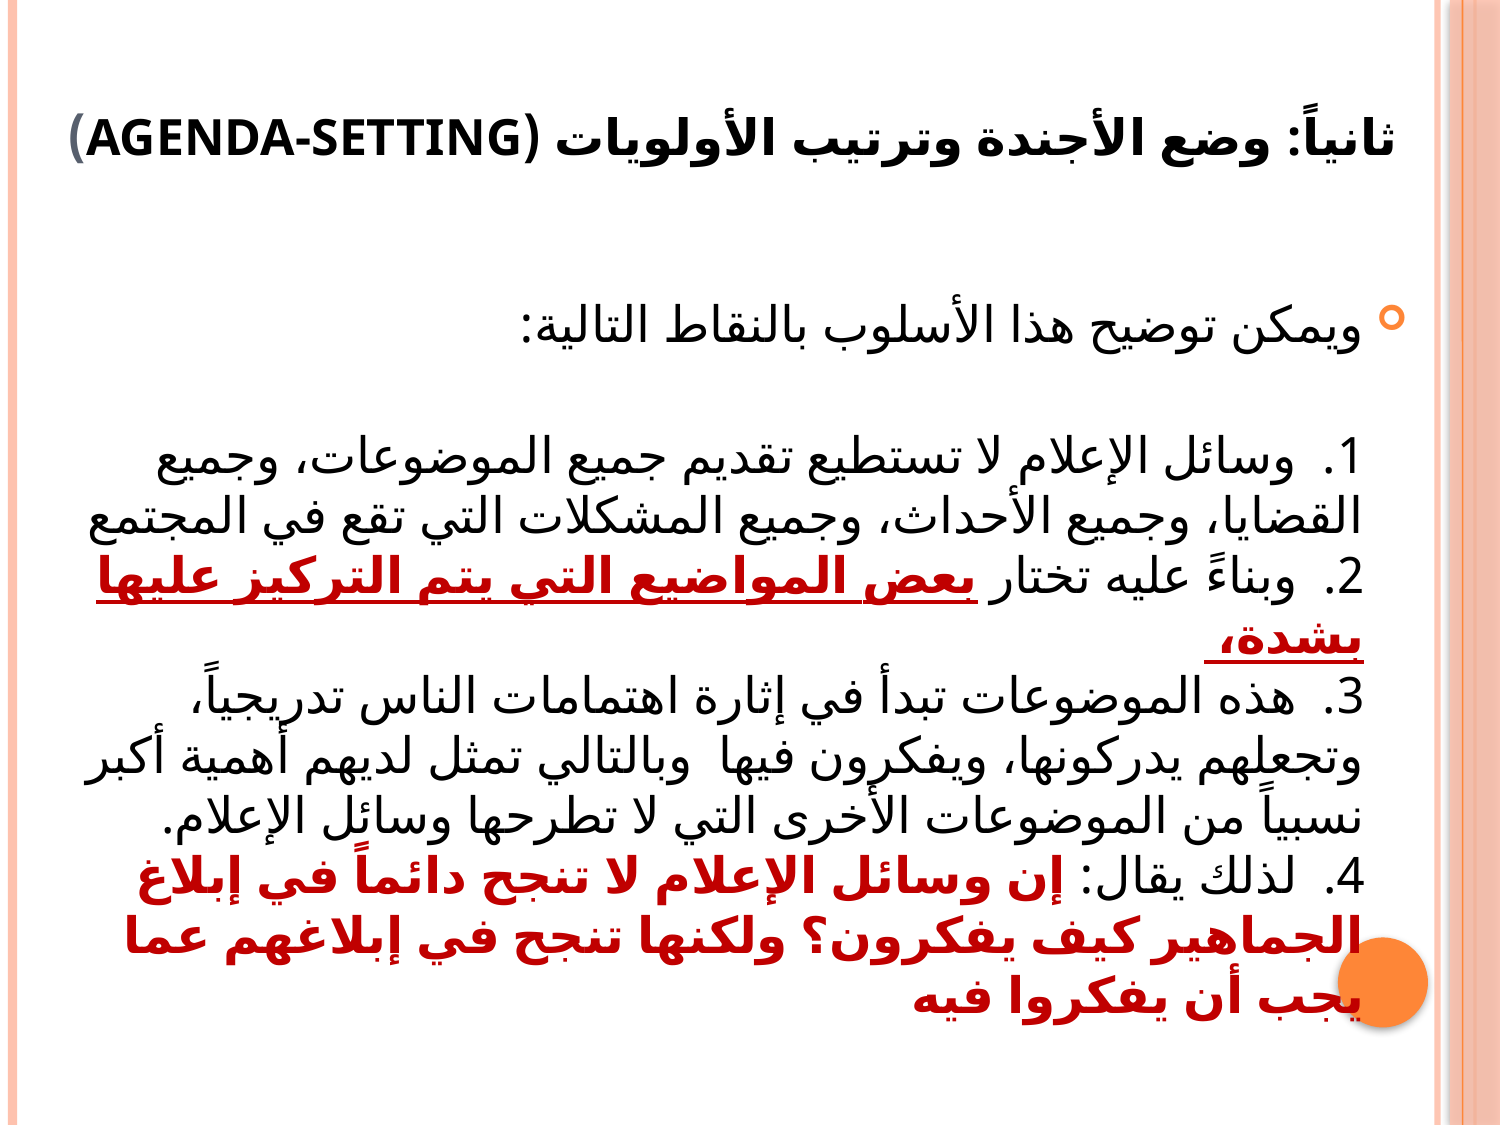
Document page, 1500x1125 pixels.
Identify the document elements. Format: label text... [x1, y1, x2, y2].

list ويمكن توضيح هذا الأسلوب بالنقاط التالية: 1. وسائل الإعلام لا تستطيع تقديم جميع الموضوعات، وجميع القضايا، وجميع الأحداث، وجميع المشكلات التي تقع في المجتمع 2. وبناءً عليه تختار بعض المواضيع التي يتم التركيز عليها بشدة، 3. هذه الموضوعات تبدأ في إثارة اهتمامات الناس تدريجياً، وتجعلهم يدركونها، ويفكرون فيها وبالتالي تمثل لديهم أهمية أكبر نسبياً من الموضوعات الأخرى التي لا تطرحها وسائل الإعلام. 4. لذلك يقال: إن وسائل الإعلام لا تنجح دائماً في إبلاغ الجماهير كيف يفكرون؟ ولكنها تنجح في إبلاغهم عما يجب أن يفكروا فيه [35, 222, 1418, 1090]
title ثانياً: وضع الأجندة وترتيب الأولويات (AGENDA-SETTING) [46, 45, 1418, 222]
